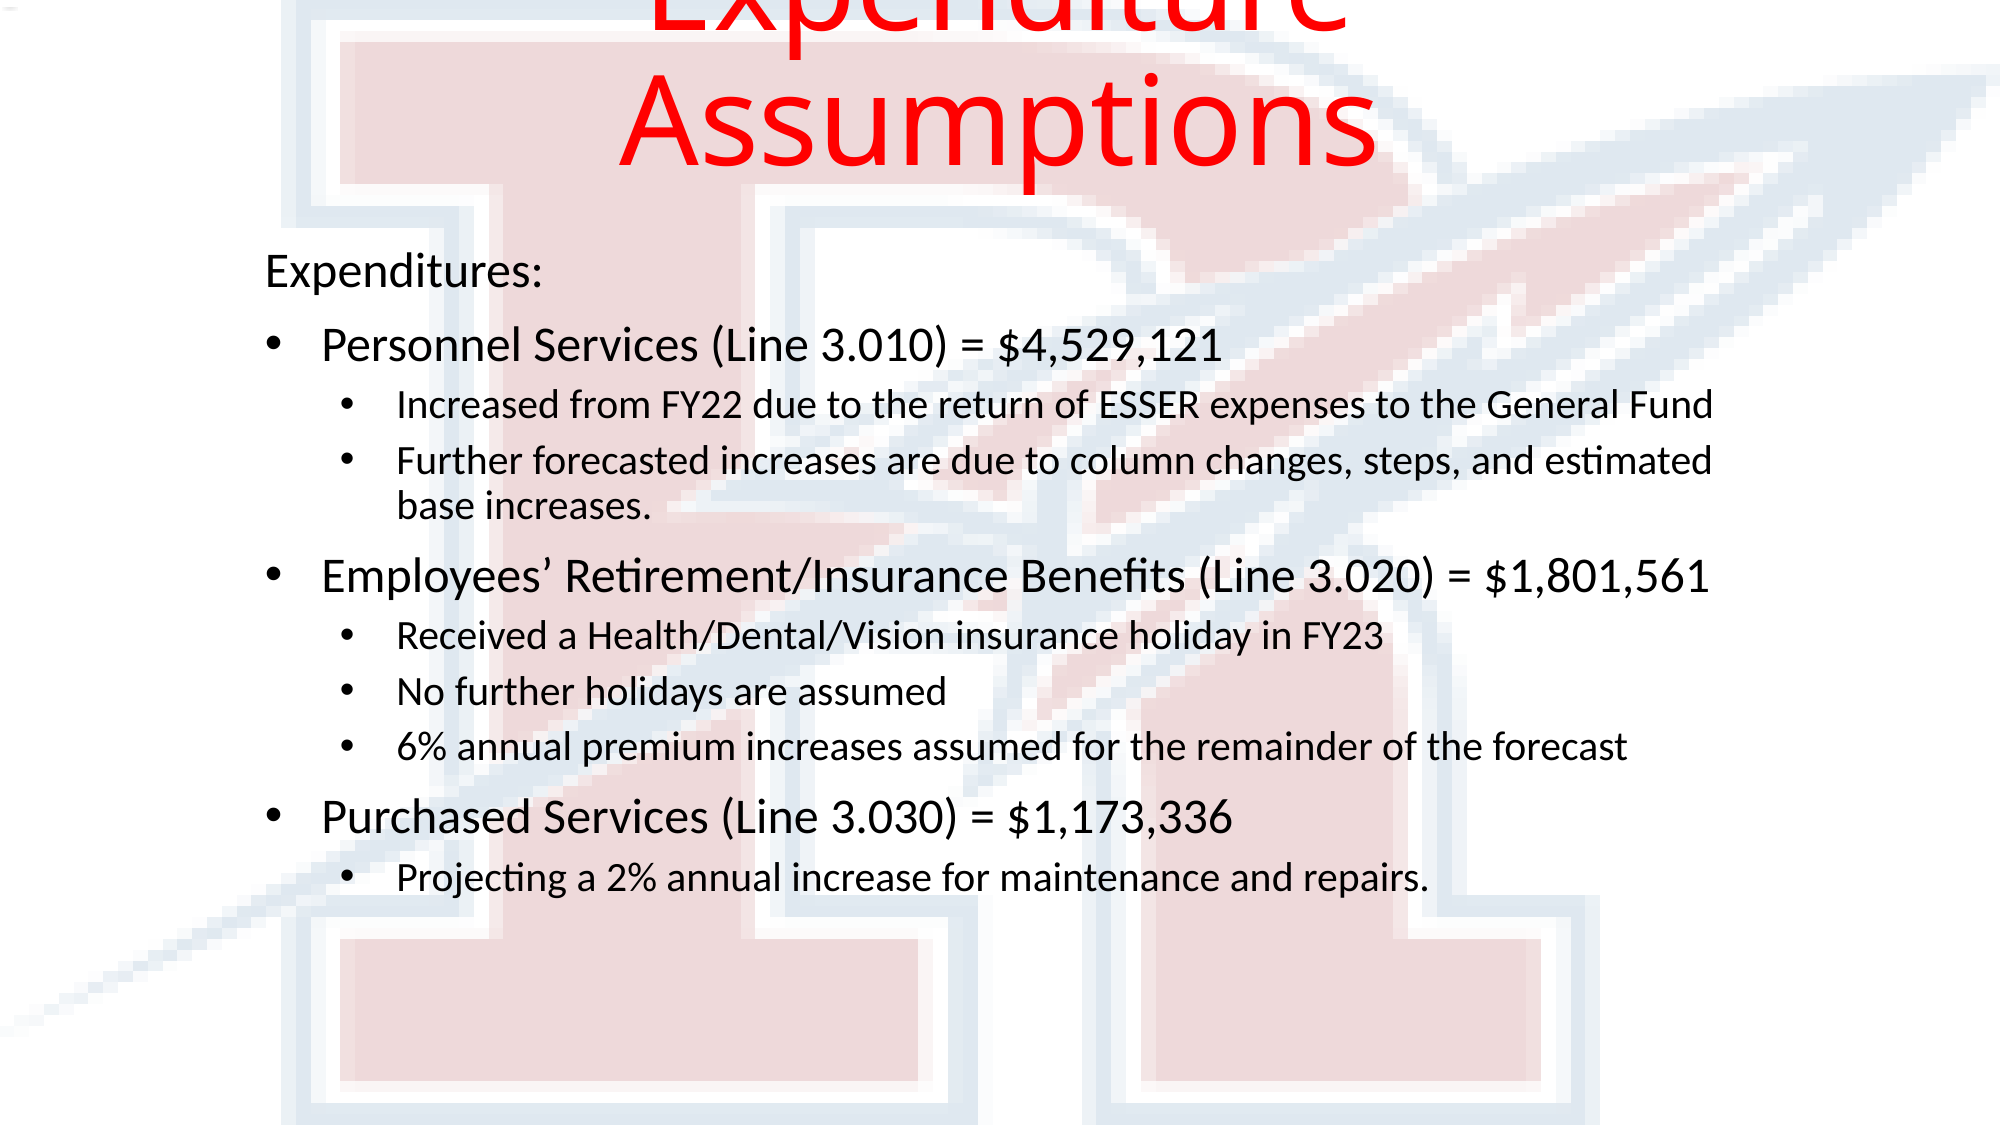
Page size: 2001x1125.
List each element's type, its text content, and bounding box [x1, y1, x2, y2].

title Expenditure Assumptions [249, 41, 1750, 200]
subtitle Expenditures: Personnel Services (Line 3.010) = $4,529,121 Increased from FY22 due to the return of ESSER expenses to the General Fund Further forecasted increases are due to column changes, steps, and estimated base increases. Employees’ Retirement/Insurance Benefits (Line 3.020) = $1,801,561 Received a Health/Dental/Vision insurance holiday in FY23 No further holidays are assumed 6% annual premium increases assumed for the remainder of the forecast Purchased Services (Line 3.030) = $1,173,336 Projecting a 2% annual increase for maintenance and repairs. [249, 236, 1750, 1028]
